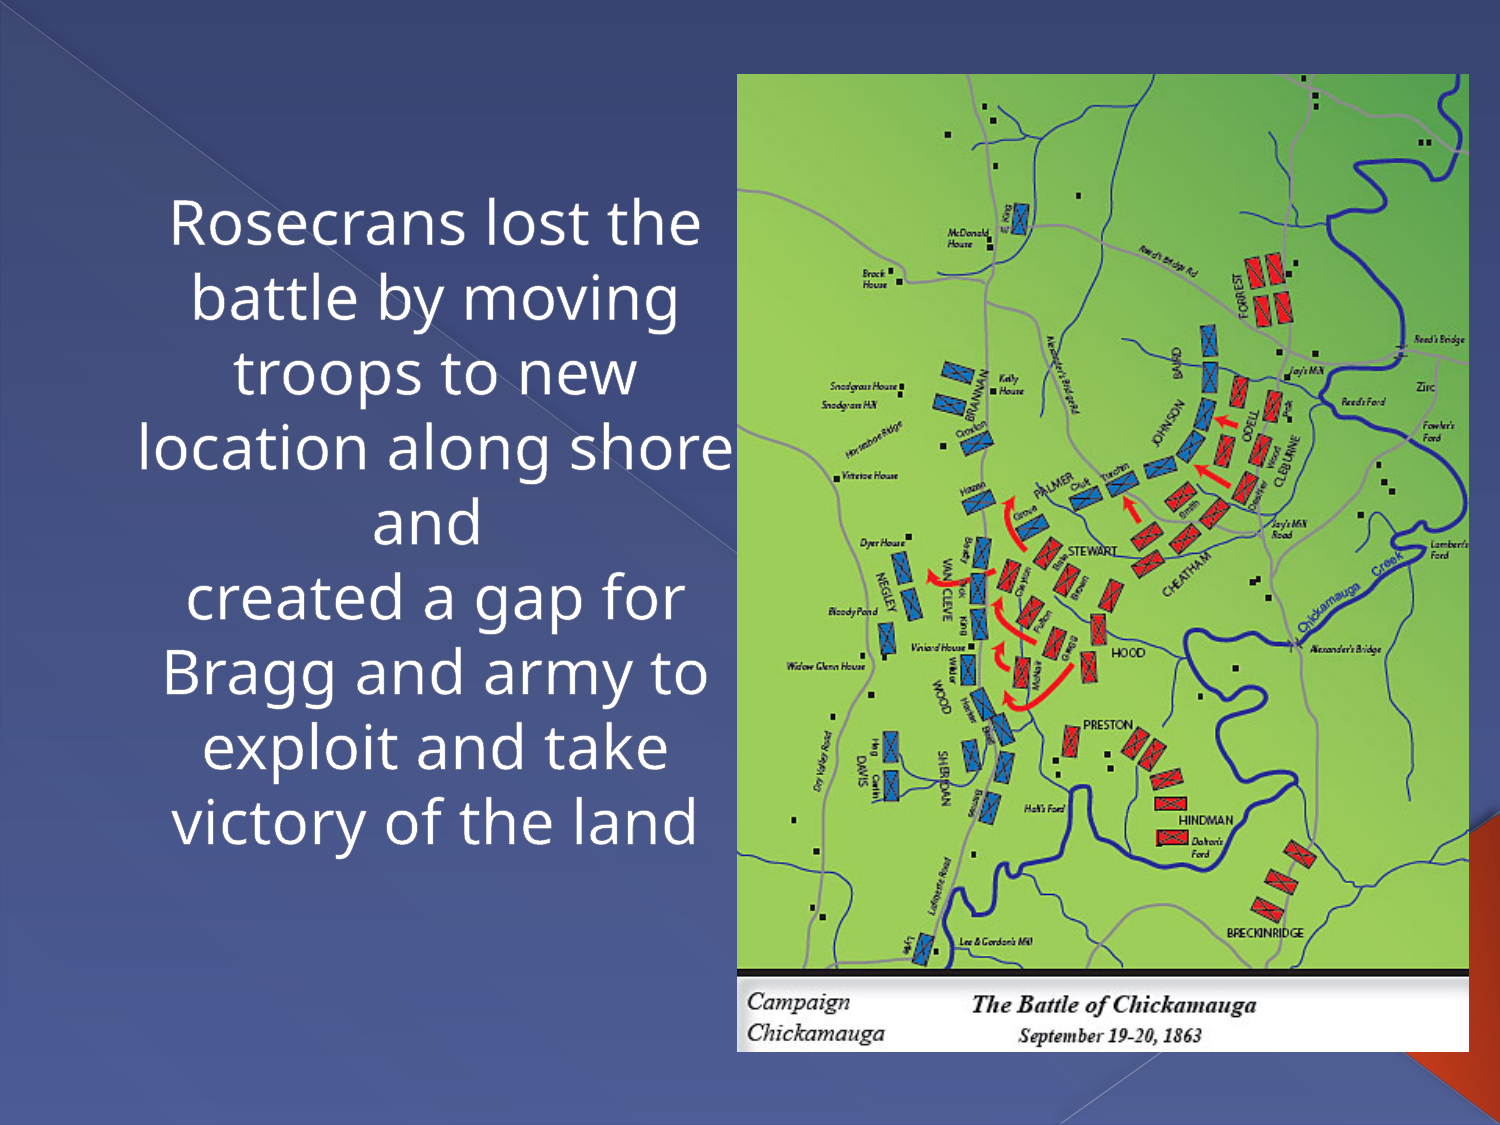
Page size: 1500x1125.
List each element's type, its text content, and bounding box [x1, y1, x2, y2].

subtitle Rosecrans lost the battle by moving troops to new location along shore and created a gap for Bragg and army to exploit and take victory of the land [112, 99, 727, 1038]
picture [737, 74, 1469, 1052]
